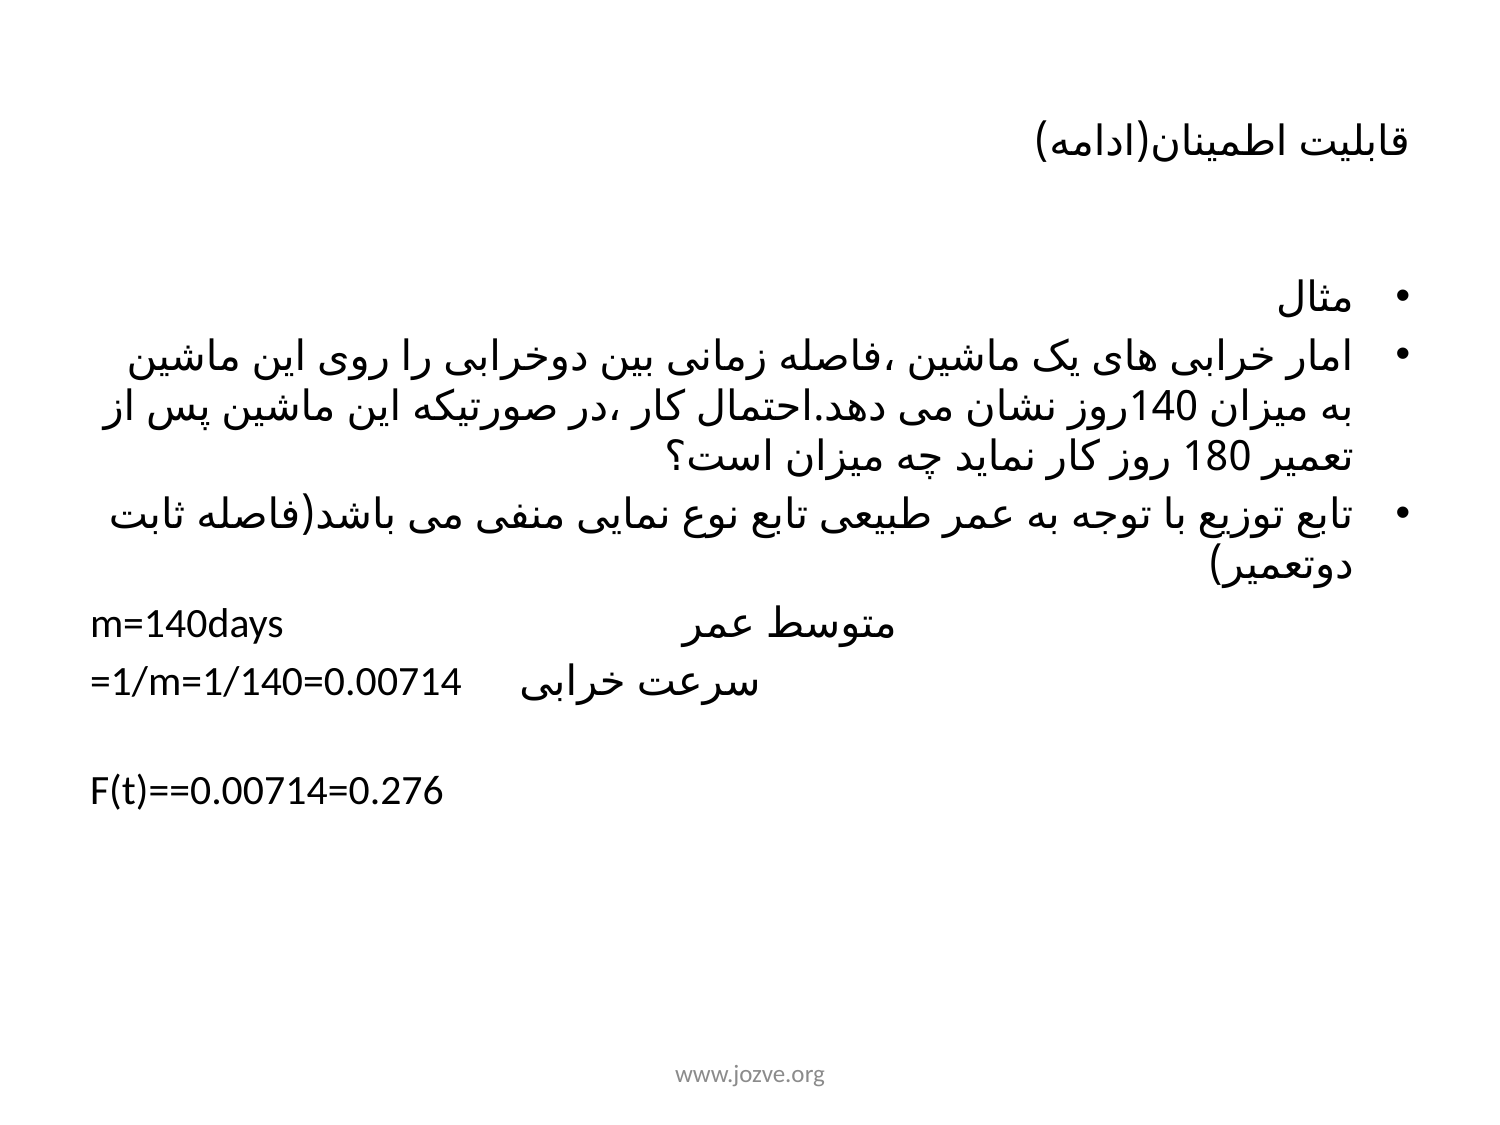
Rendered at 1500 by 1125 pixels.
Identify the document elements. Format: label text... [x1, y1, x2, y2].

footer www.jozve.org [512, 1042, 988, 1103]
title قابلیت اطمینان(ادامه) [75, 45, 1425, 233]
